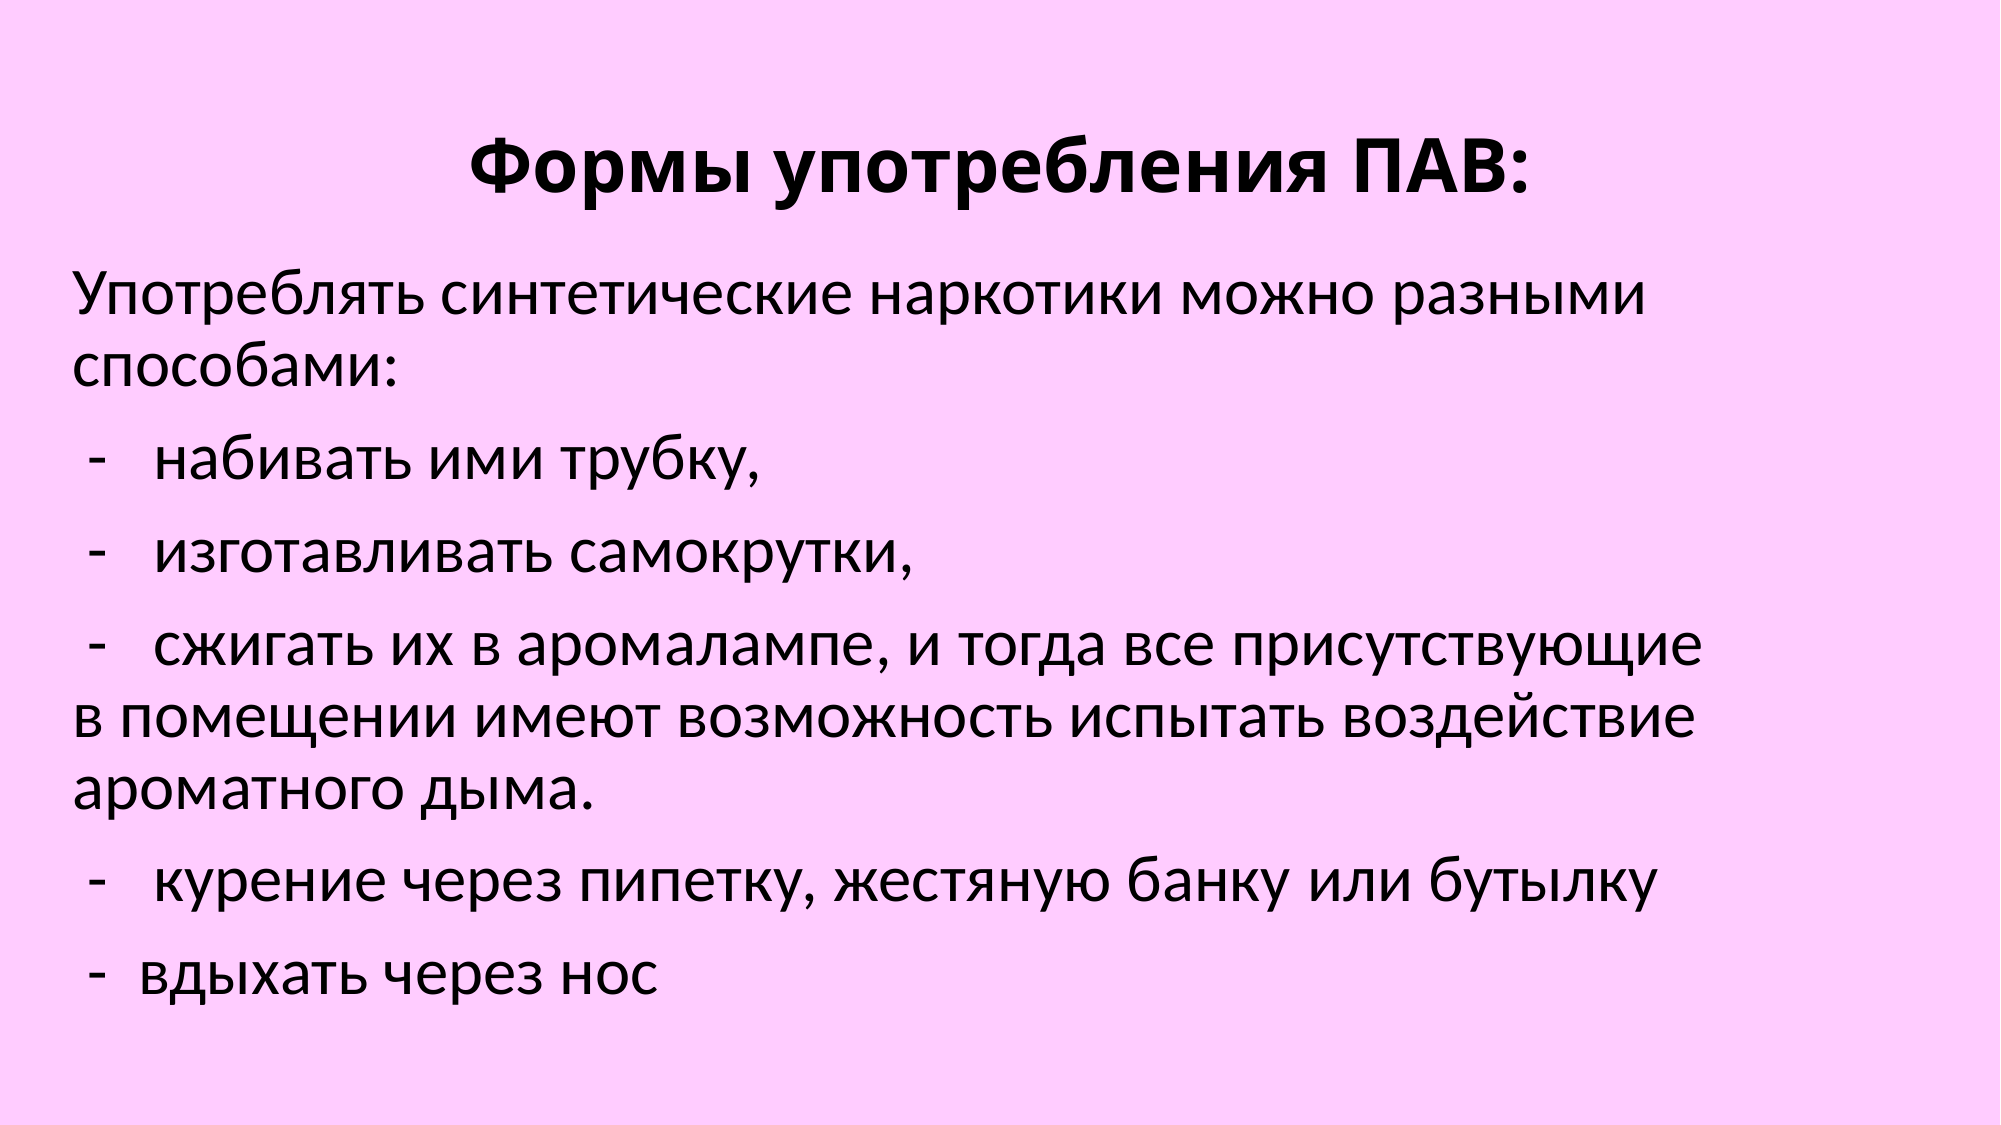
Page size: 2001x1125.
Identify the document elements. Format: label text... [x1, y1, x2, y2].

title Формы употребления ПАВ: [137, 59, 1863, 249]
list Употреблять синтетические наркотики можно разными способами: - набивать ими трубку, - изготавливать самокрутки, - сжигать их в аромалампе, и тогда все присутствующие в помещении имеют возможность испытать воздействие ароматного дыма. - курение через пипетку, жестяную банку или бутылку - вдыхать через нос [57, 249, 1925, 1100]
